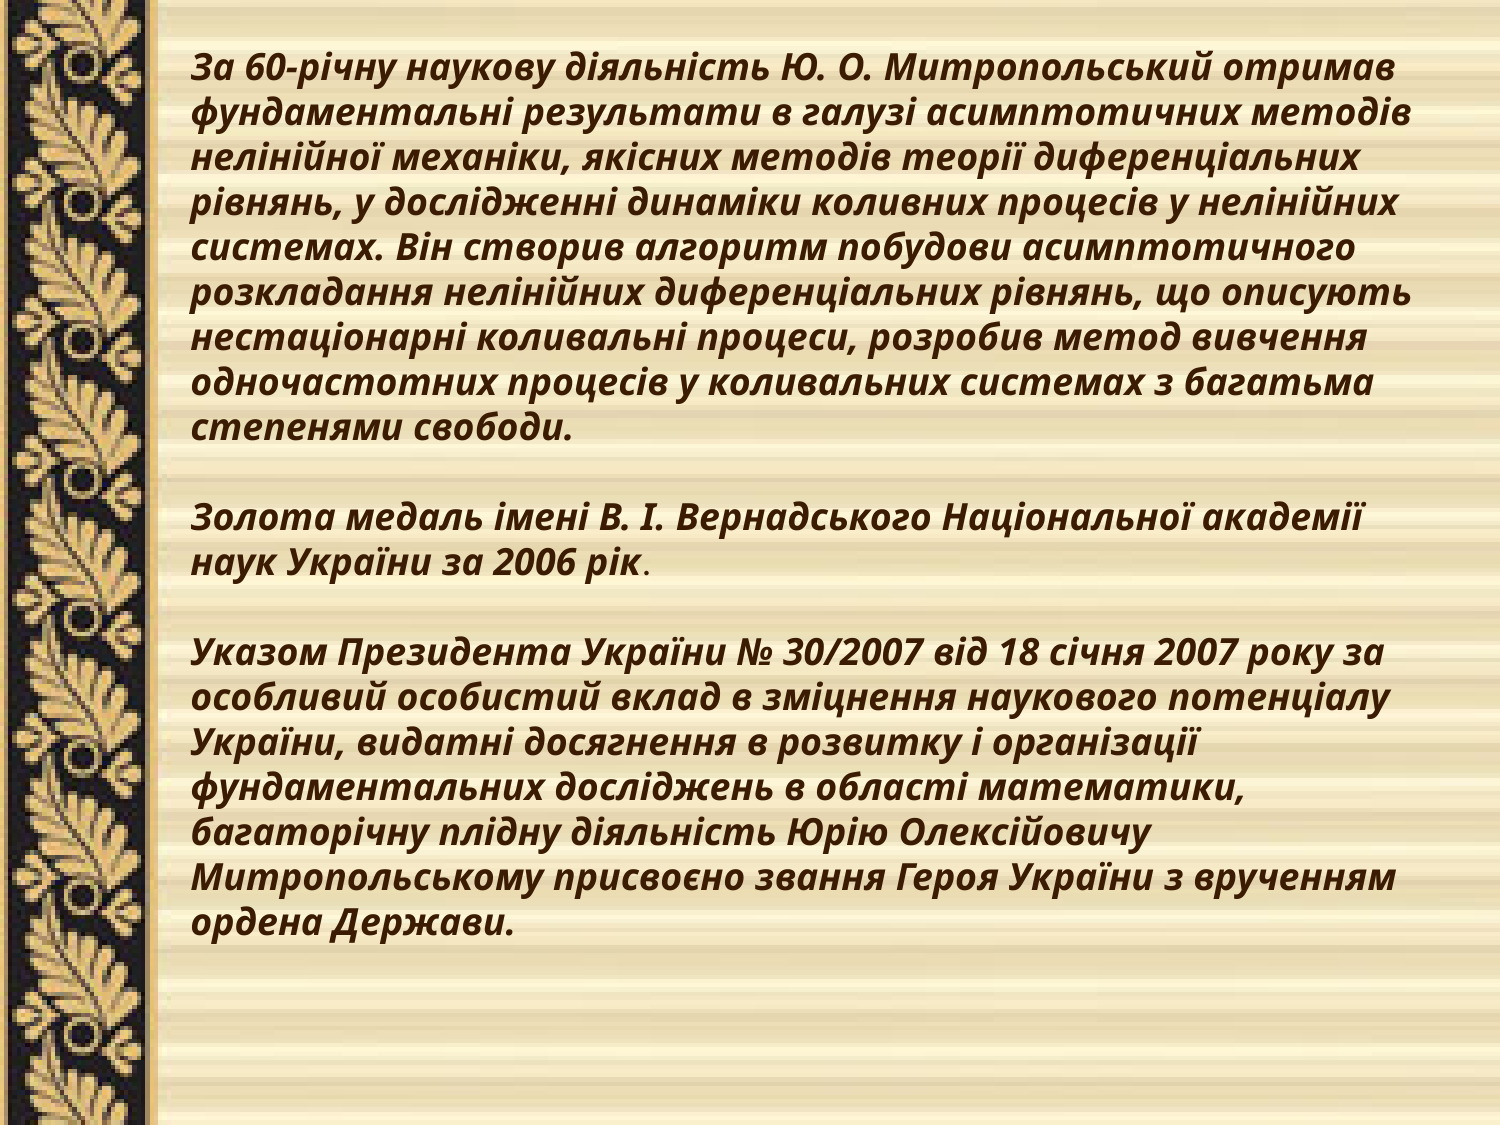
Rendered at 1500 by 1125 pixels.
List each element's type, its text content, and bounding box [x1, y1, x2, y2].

text_box За 60-річну наукову діяльність Ю. О. Митропольський отримав фундаментальні результати в галузі асимптотичних методів нелінійної механіки, якісних методів теорії диференціальних рівнянь, у дослідженні динаміки коливних процесів у нелінійних системах. Він створив алгоритм побудови асимптотичного розкладання нелінійних диференціальних рівнянь, що описують нестаціонарні коливальні процеси, розробив метод вивчення одночастотних процесів у коливальних системах з багатьма степенями свободи. Золота медаль імені В. І. Вернадського Національної академії наук України за 2006 рік. Указом Президента України № 30/2007 від 18 січня 2007 року за особливий особистий вклад в зміцнення наукового потенціалу України, видатні досягнення в розвитку і організації фундаментальних досліджень в області математики, багаторічну плідну діяльність Юрію Олексійовичу Митропольському присвоєно звання Героя України з врученням ордена Держави. [175, 35, 1465, 950]
picture [0, 0, 1500, 1125]
